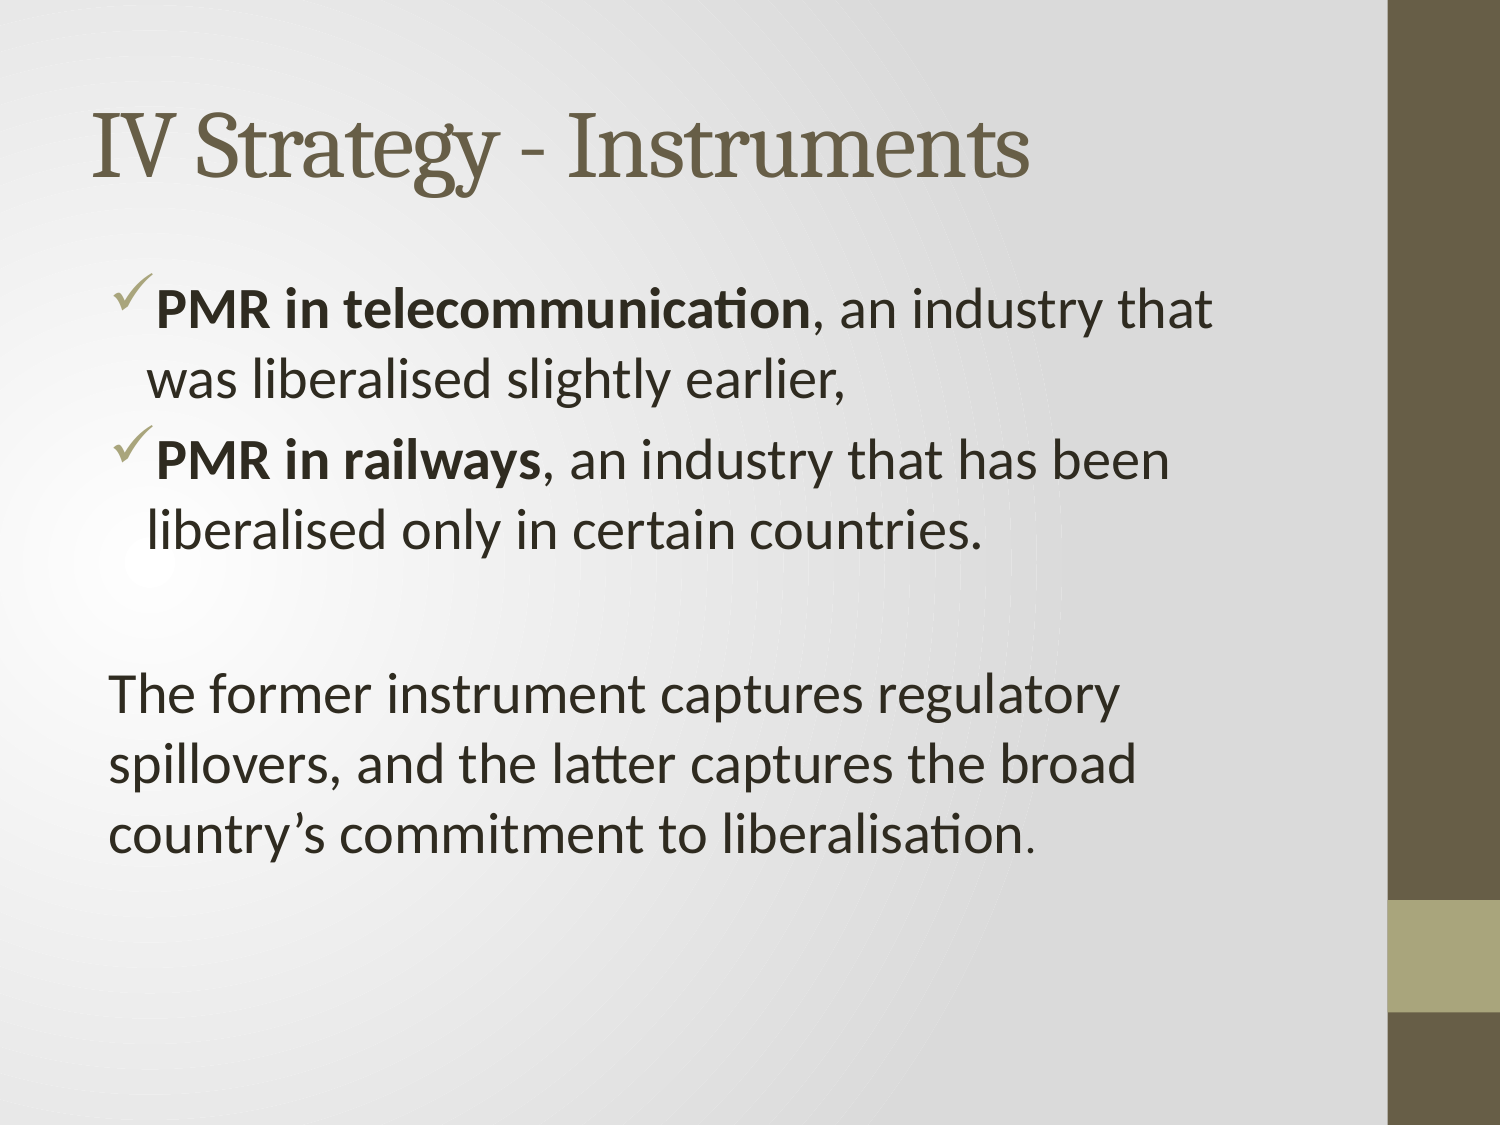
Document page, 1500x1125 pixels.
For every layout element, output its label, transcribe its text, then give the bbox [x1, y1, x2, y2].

title IV Strategy - Instruments [75, 45, 1325, 233]
list PMR in telecommunication, an industry that was liberalised slightly earlier, PMR in railways, an industry that has been liberalised only in certain countries. The former instrument captures regulatory spillovers, and the latter captures the broad country’s commitment to liberalisation. [75, 262, 1325, 1050]
